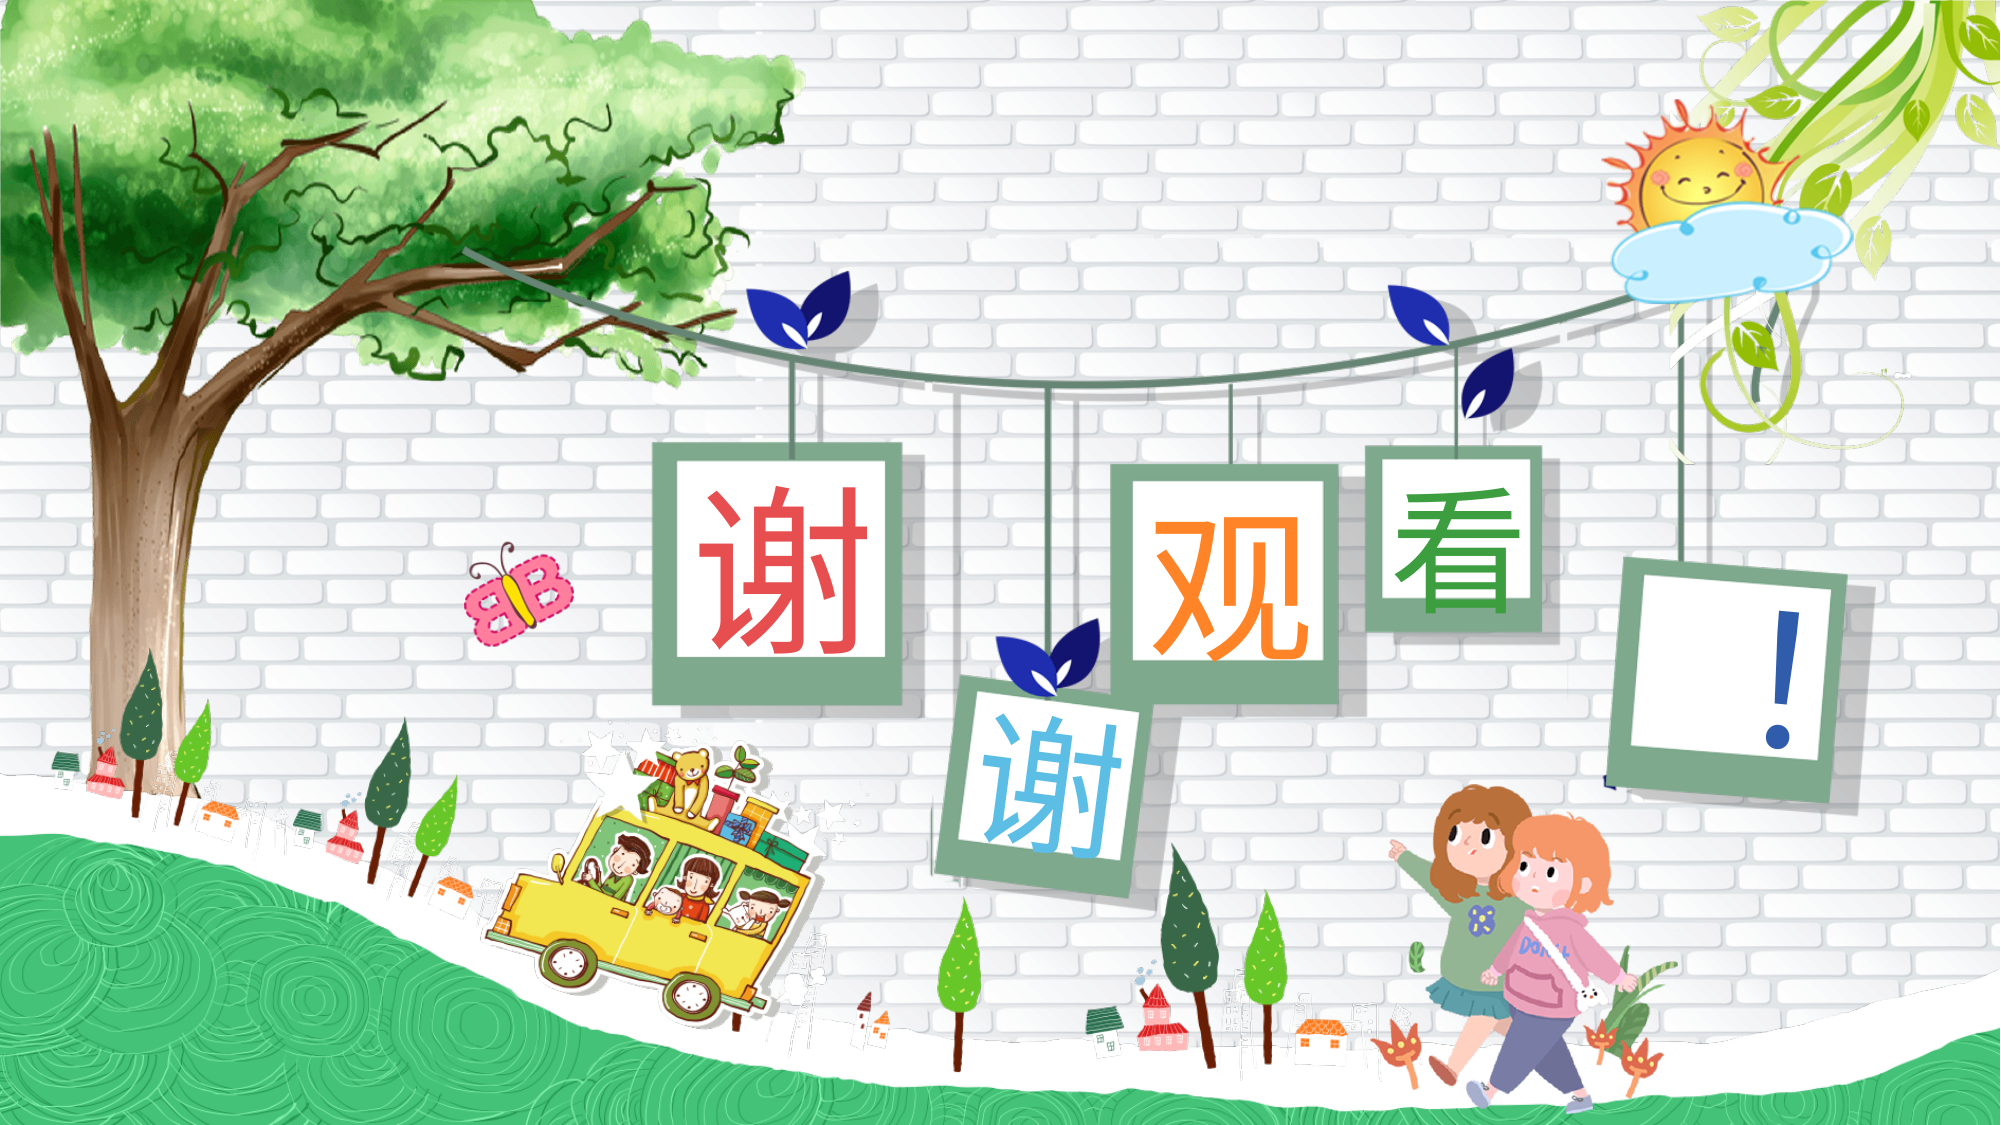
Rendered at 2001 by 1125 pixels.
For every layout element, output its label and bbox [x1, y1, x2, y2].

text_box [443, 218, 1890, 933]
picture [1536, 0, 2000, 488]
picture [429, 518, 596, 673]
text_box [0, 0, 2000, 1125]
